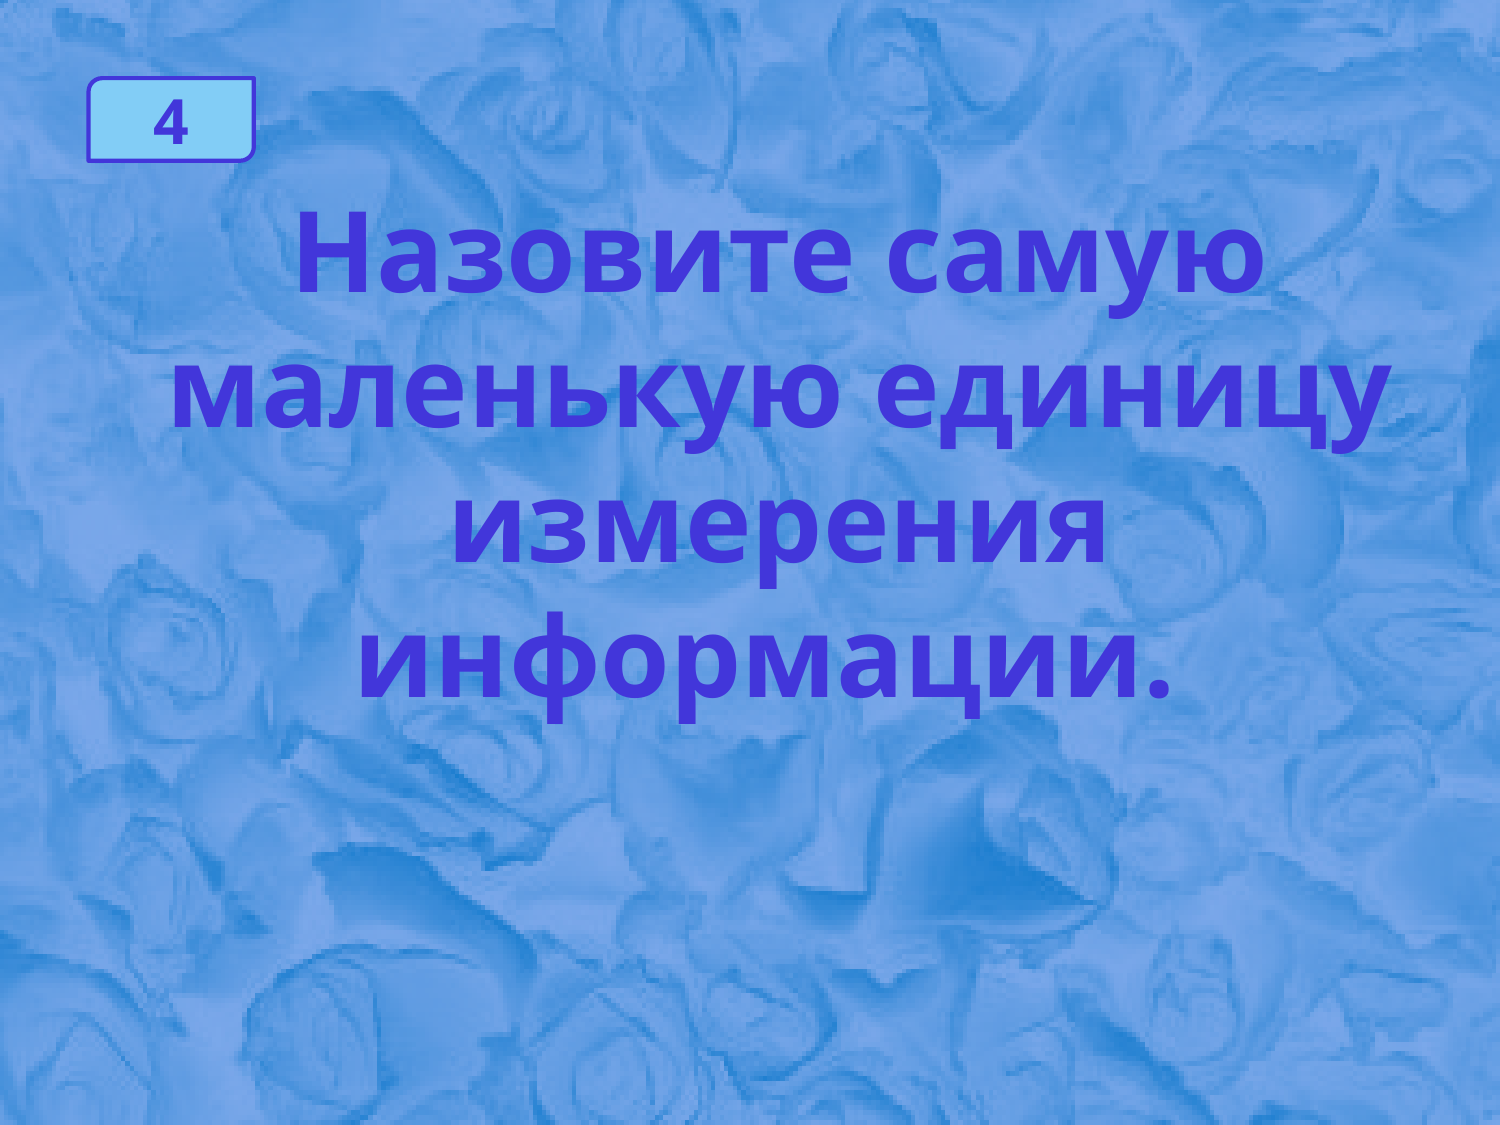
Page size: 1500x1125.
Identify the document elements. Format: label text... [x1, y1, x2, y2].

text_box 4 [86, 76, 256, 163]
text_box Назовите самую маленькую единицу измерения информации. [112, 172, 1447, 728]
